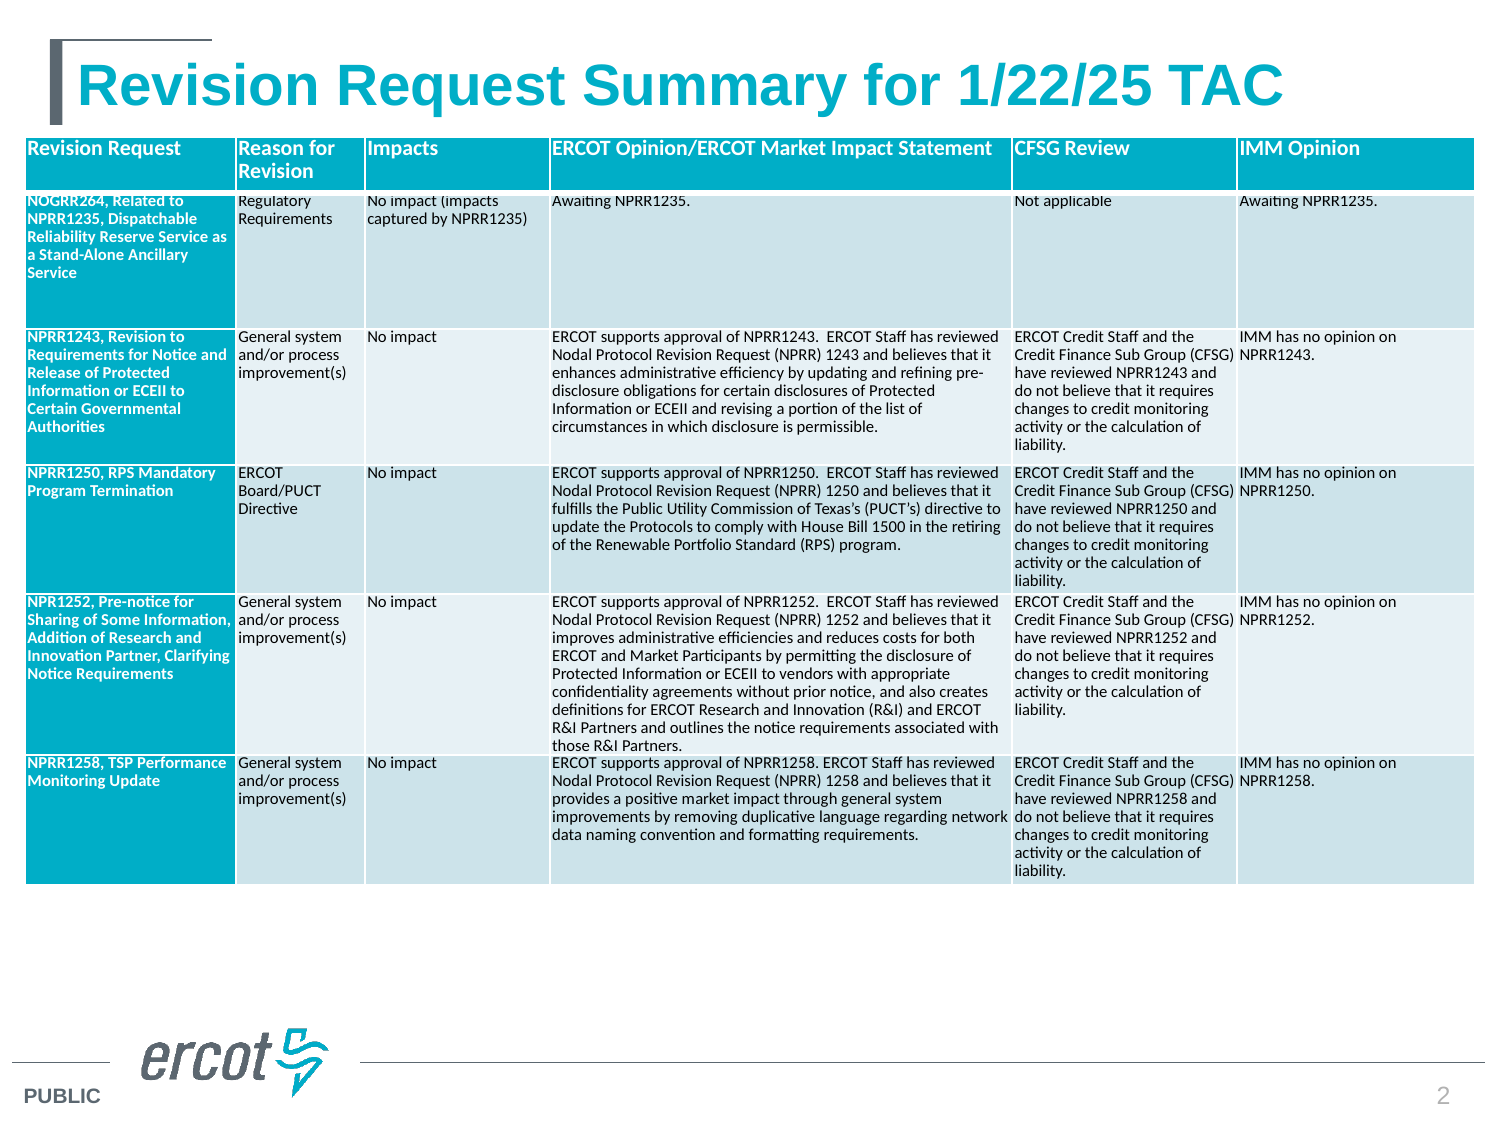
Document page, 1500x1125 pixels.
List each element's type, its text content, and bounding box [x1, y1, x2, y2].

table_cell ERCOT Board/PUCT Directive [237, 466, 364, 593]
table_cell ERCOT supports approval of NPRR1250. ERCOT Staff has reviewed Nodal Protocol Revision Request (NPRR) 1250 and believes that it fulfills the Public Utility Commission of Texas’s (PUCT’s) directive to update the Protocols to comply with House Bill 1500 in the retiring of the Renewable Portfolio Standard (RPS) program. [551, 466, 1011, 593]
table_header CFSG Review [1013, 138, 1236, 190]
table_cell General system and/or process improvement(s) [237, 595, 364, 754]
table_cell General system and/or process improvement(s) [237, 756, 364, 884]
table_header Reason for Revision [237, 138, 364, 190]
table_cell No impact [366, 756, 549, 884]
table_cell ERCOT supports approval of NPRR1252. ERCOT Staff has reviewed Nodal Protocol Revision Request (NPRR) 1252 and believes that it improves administrative efficiencies and reduces costs for both ERCOT and Market Participants by permitting the disclosure of Protected Information or ECEII to vendors with appropriate confidentiality agreements without prior notice, and also creates definitions for ERCOT Research and Innovation (R&I) and ERCOT R&I Partners and outlines the notice requirements associated with those R&I Partners. [551, 595, 1011, 754]
table_cell NPRR1258, TSP Performance Monitoring Update [26, 756, 235, 884]
table_cell NPR1252, Pre-notice for Sharing of Some Information, Addition of Research and Innovation Partner, Clarifying Notice Requirements [26, 595, 235, 754]
table_cell No impact [366, 330, 549, 464]
table_cell Awaiting NPRR1235. [1238, 196, 1474, 328]
table_header Impacts [366, 138, 549, 190]
picture [137, 1024, 332, 1100]
table_cell NPRR1243, Revision to Requirements for Notice and Release of Protected Information or ECEII to Certain Governmental Authorities [26, 330, 235, 464]
table_cell Not applicable [1013, 196, 1236, 328]
table_cell ERCOT Credit Staff and the Credit Finance Sub Group (CFSG) have reviewed NPRR1250 and do not believe that it requires changes to credit monitoring activity or the calculation of liability. [1013, 466, 1236, 593]
table_cell NPRR1250, RPS Mandatory Program Termination [26, 466, 235, 593]
table_header Revision Request [26, 138, 235, 190]
table_cell ERCOT Credit Staff and the Credit Finance Sub Group (CFSG) have reviewed NPRR1258 and do not believe that it requires changes to credit monitoring activity or the calculation of liability. [1013, 756, 1236, 884]
table_cell IMM has no opinion on NPRR1252. [1238, 595, 1474, 754]
table_cell IMM has no opinion on NPRR1250. [1238, 466, 1474, 593]
table_cell Regulatory Requirements [237, 196, 364, 328]
table_cell Awaiting NPRR1235. [551, 196, 1011, 328]
table_cell No impact [366, 466, 549, 593]
slide_number 2 [1400, 1076, 1488, 1113]
table_cell NOGRR264, Related to NPRR1235, Dispatchable Reliability Reserve Service as a Stand-Alone Ancillary Service [26, 196, 235, 328]
table_cell No impact (impacts captured by NPRR1235) [366, 196, 549, 328]
table_cell ERCOT Credit Staff and the Credit Finance Sub Group (CFSG) have reviewed NPRR1243 and do not believe that it requires changes to credit monitoring activity or the calculation of liability. [1013, 330, 1236, 464]
title Revision Request Summary for 1/22/25 TAC [62, 39, 1463, 125]
table_cell ERCOT supports approval of NPRR1258. ERCOT Staff has reviewed Nodal Protocol Revision Request (NPRR) 1258 and believes that it provides a positive market impact through general system improvements by removing duplicative language regarding network data naming convention and formatting requirements. [551, 756, 1011, 884]
table_header ERCOT Opinion/ERCOT Market Impact Statement [551, 138, 1011, 190]
table_cell General system and/or process improvement(s) [237, 330, 364, 464]
table_cell IMM has no opinion on NPRR1243. [1238, 330, 1474, 464]
table_header IMM Opinion [1238, 138, 1474, 190]
table_cell ERCOT supports approval of NPRR1243. ERCOT Staff has reviewed Nodal Protocol Revision Request (NPRR) 1243 and believes that it enhances administrative efficiency by updating and refining pre-disclosure obligations for certain disclosures of Protected Information or ECEII and revising a portion of the list of circumstances in which disclosure is permissible. [551, 330, 1011, 464]
table_cell IMM has no opinion on NPRR1258. [1238, 756, 1474, 884]
table_cell No impact [366, 595, 549, 754]
table_cell ERCOT Credit Staff and the Credit Finance Sub Group (CFSG) have reviewed NPRR1252 and do not believe that it requires changes to credit monitoring activity or the calculation of liability. [1013, 595, 1236, 754]
